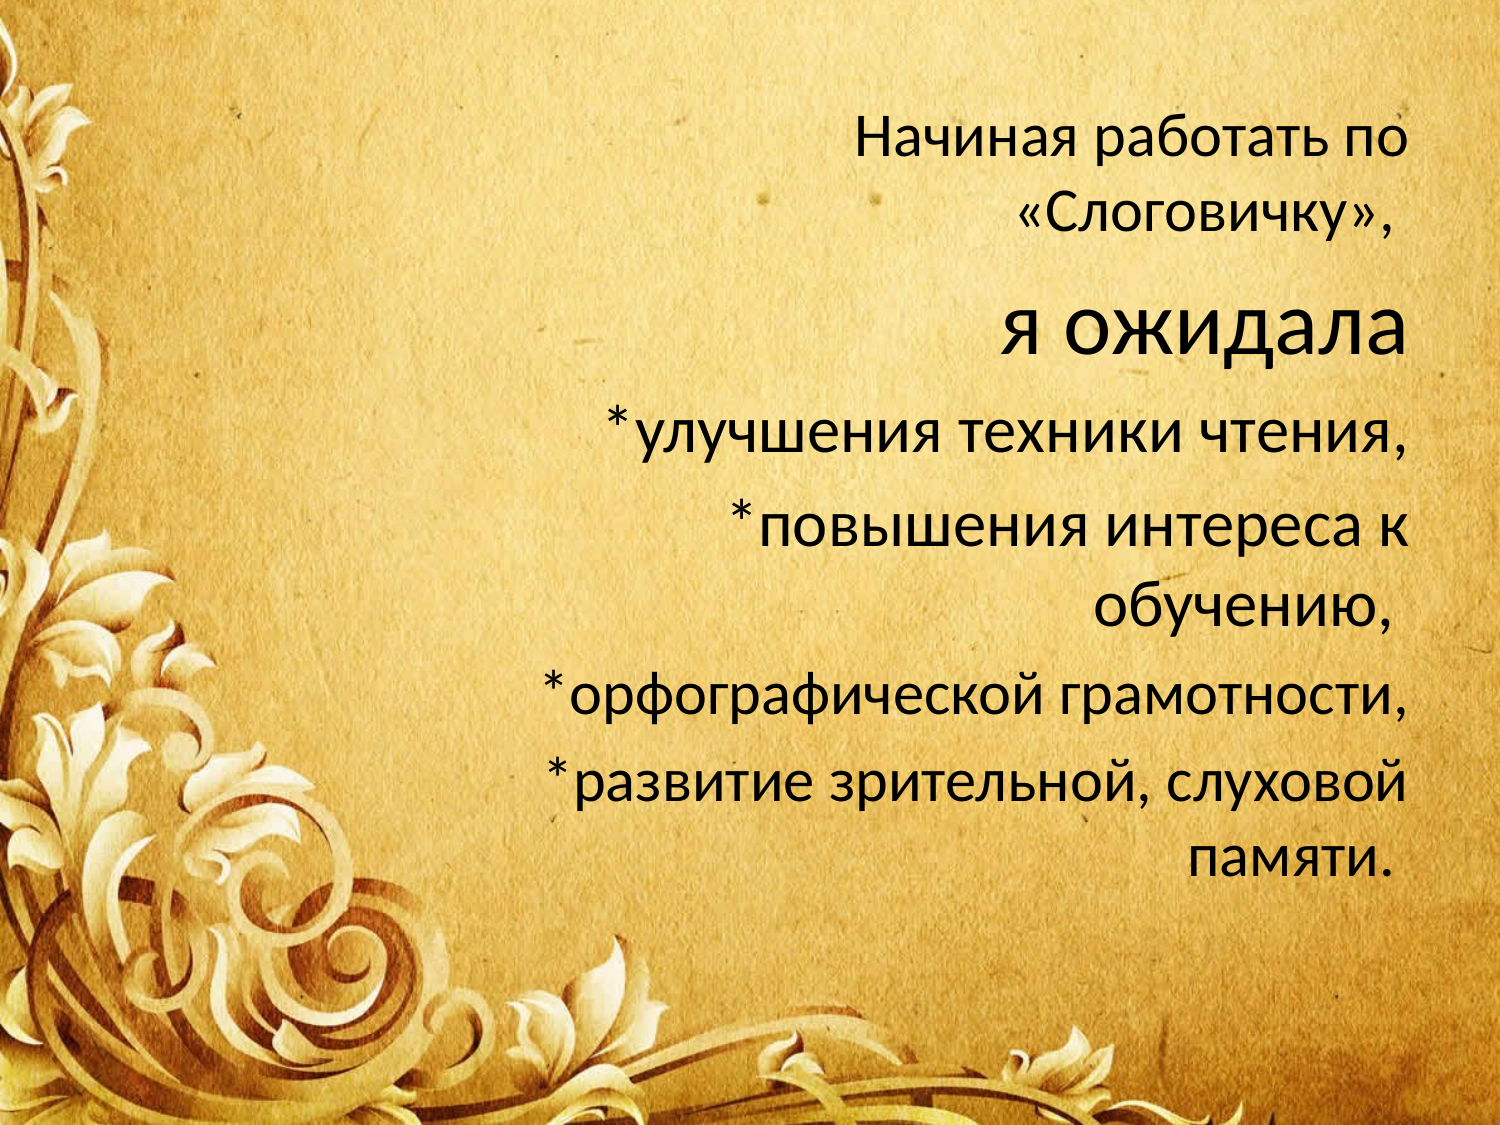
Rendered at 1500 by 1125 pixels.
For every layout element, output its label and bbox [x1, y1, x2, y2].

list [0, 0, 1500, 1125]
